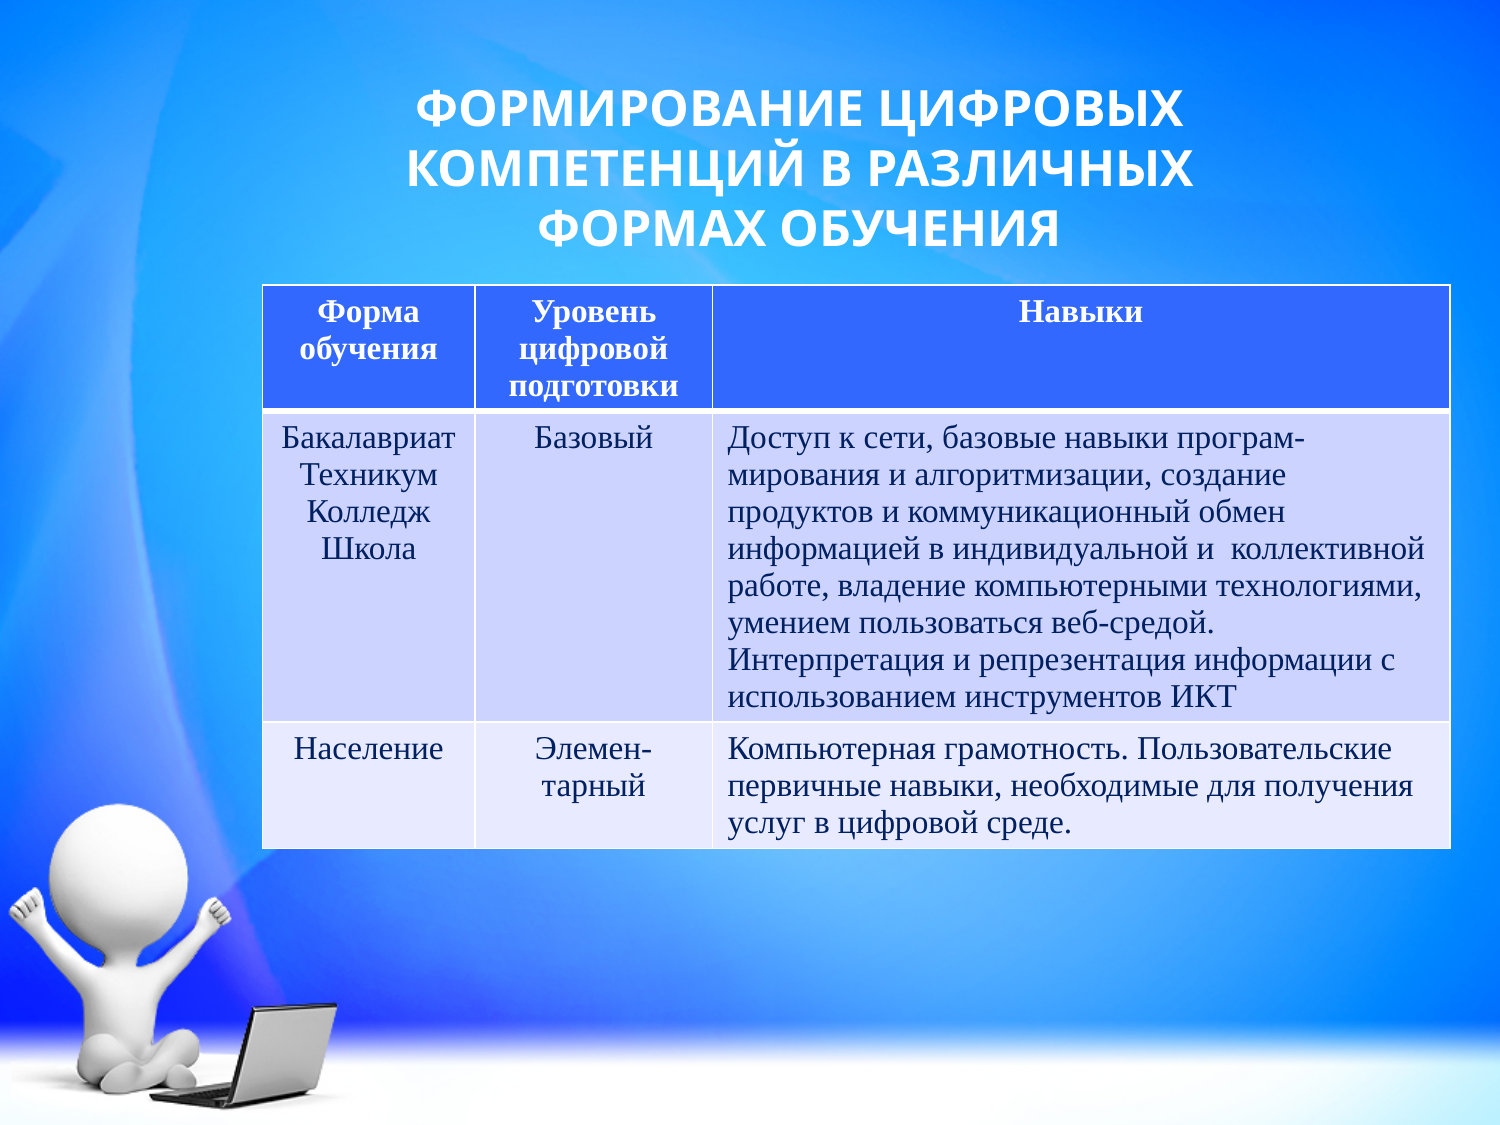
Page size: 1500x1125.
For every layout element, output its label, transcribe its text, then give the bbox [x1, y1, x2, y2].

picture [0, 0, 1500, 1125]
table_header Навыки [713, 286, 1449, 408]
table_cell Компьютерная грамотность. Пользовательские первичные навыки, необходимые для получения услуг в цифровой среде. [713, 723, 1449, 848]
title ФОРМИРОВАНИЕ ЦИФРОВЫХ КОМПЕТЕНЦИЙ В РАЗЛИЧНЫХ ФОРМАХ ОБУЧЕНИЯ [137, 45, 1463, 288]
table_cell Базовый [476, 414, 712, 721]
table_cell Элемен-тарный [476, 723, 712, 848]
list [75, 262, 1425, 1005]
table_header Форма обучения [263, 286, 474, 408]
table_header Уровень цифровой подготовки [476, 286, 712, 408]
table_cell Бакалавриат Техникум Колледж Школа [263, 414, 474, 721]
table_cell Доступ к сети, базовые навыки програм-мирования и алгоритмизации, создание продуктов и коммуникационный обмен информацией в индивидуальной и коллективной работе, владение компьютерными технологиями, умением пользоваться веб-средой. Интерпретация и репрезентация информации с использованием инструментов ИКТ [713, 414, 1449, 721]
table_cell Население [263, 723, 474, 848]
